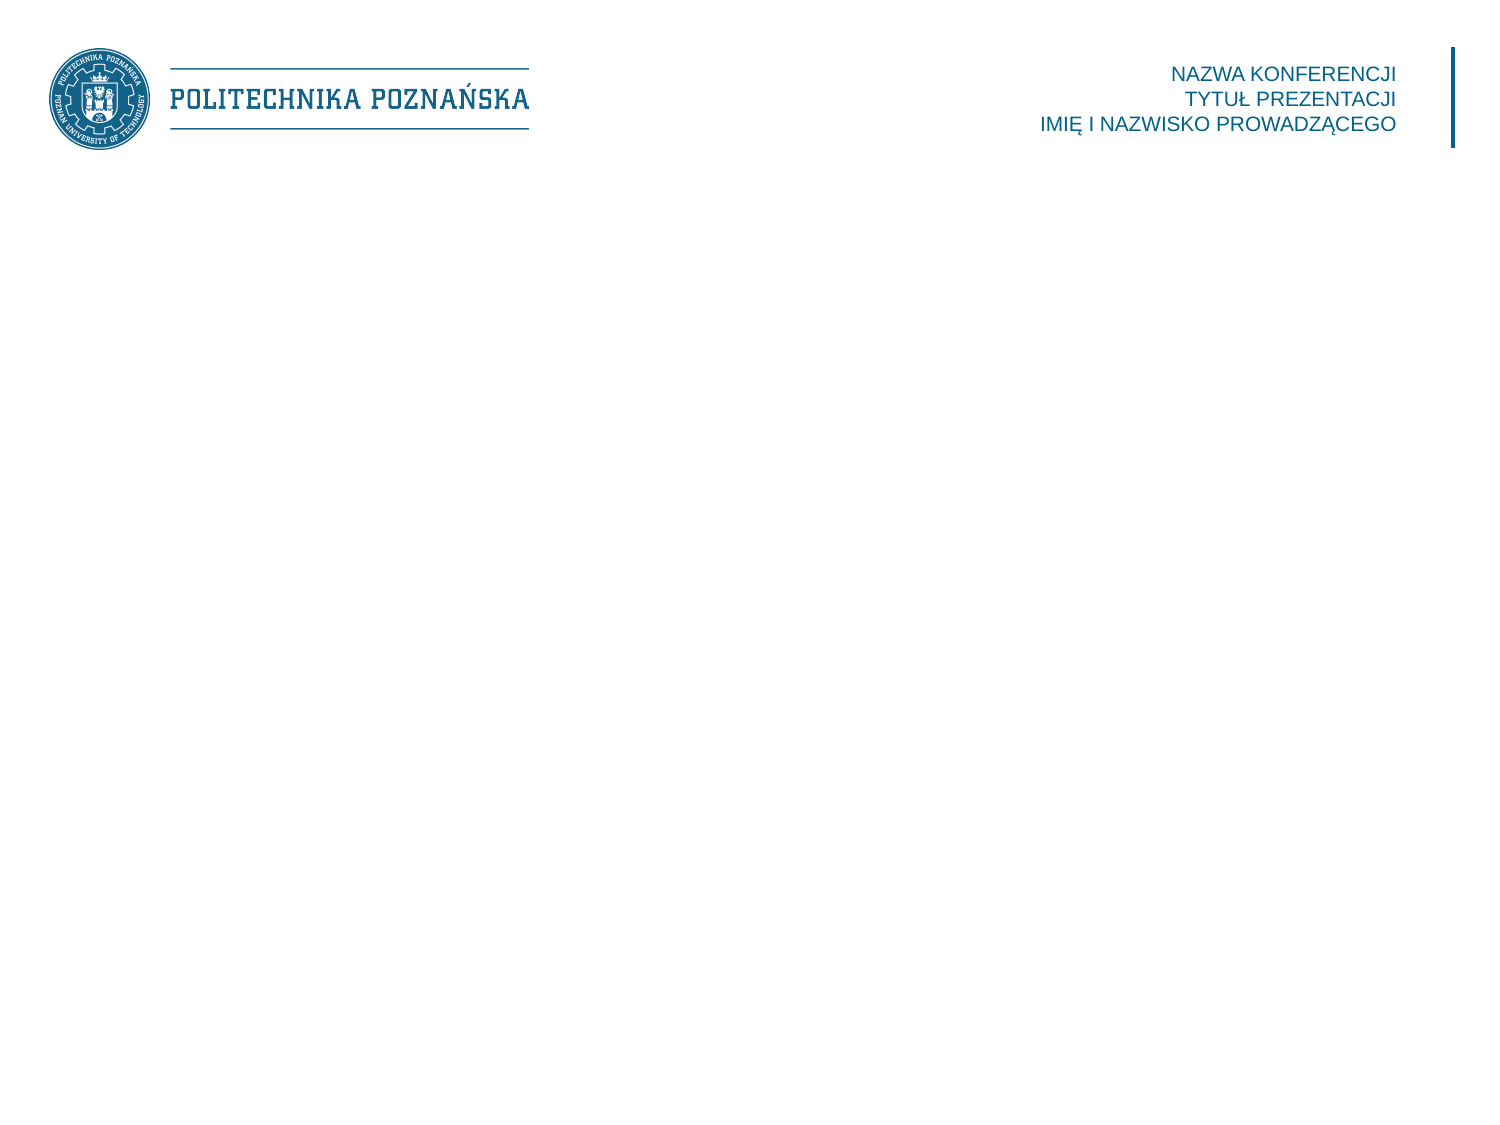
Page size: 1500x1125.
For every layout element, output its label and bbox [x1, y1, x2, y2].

picture [49, 48, 529, 150]
